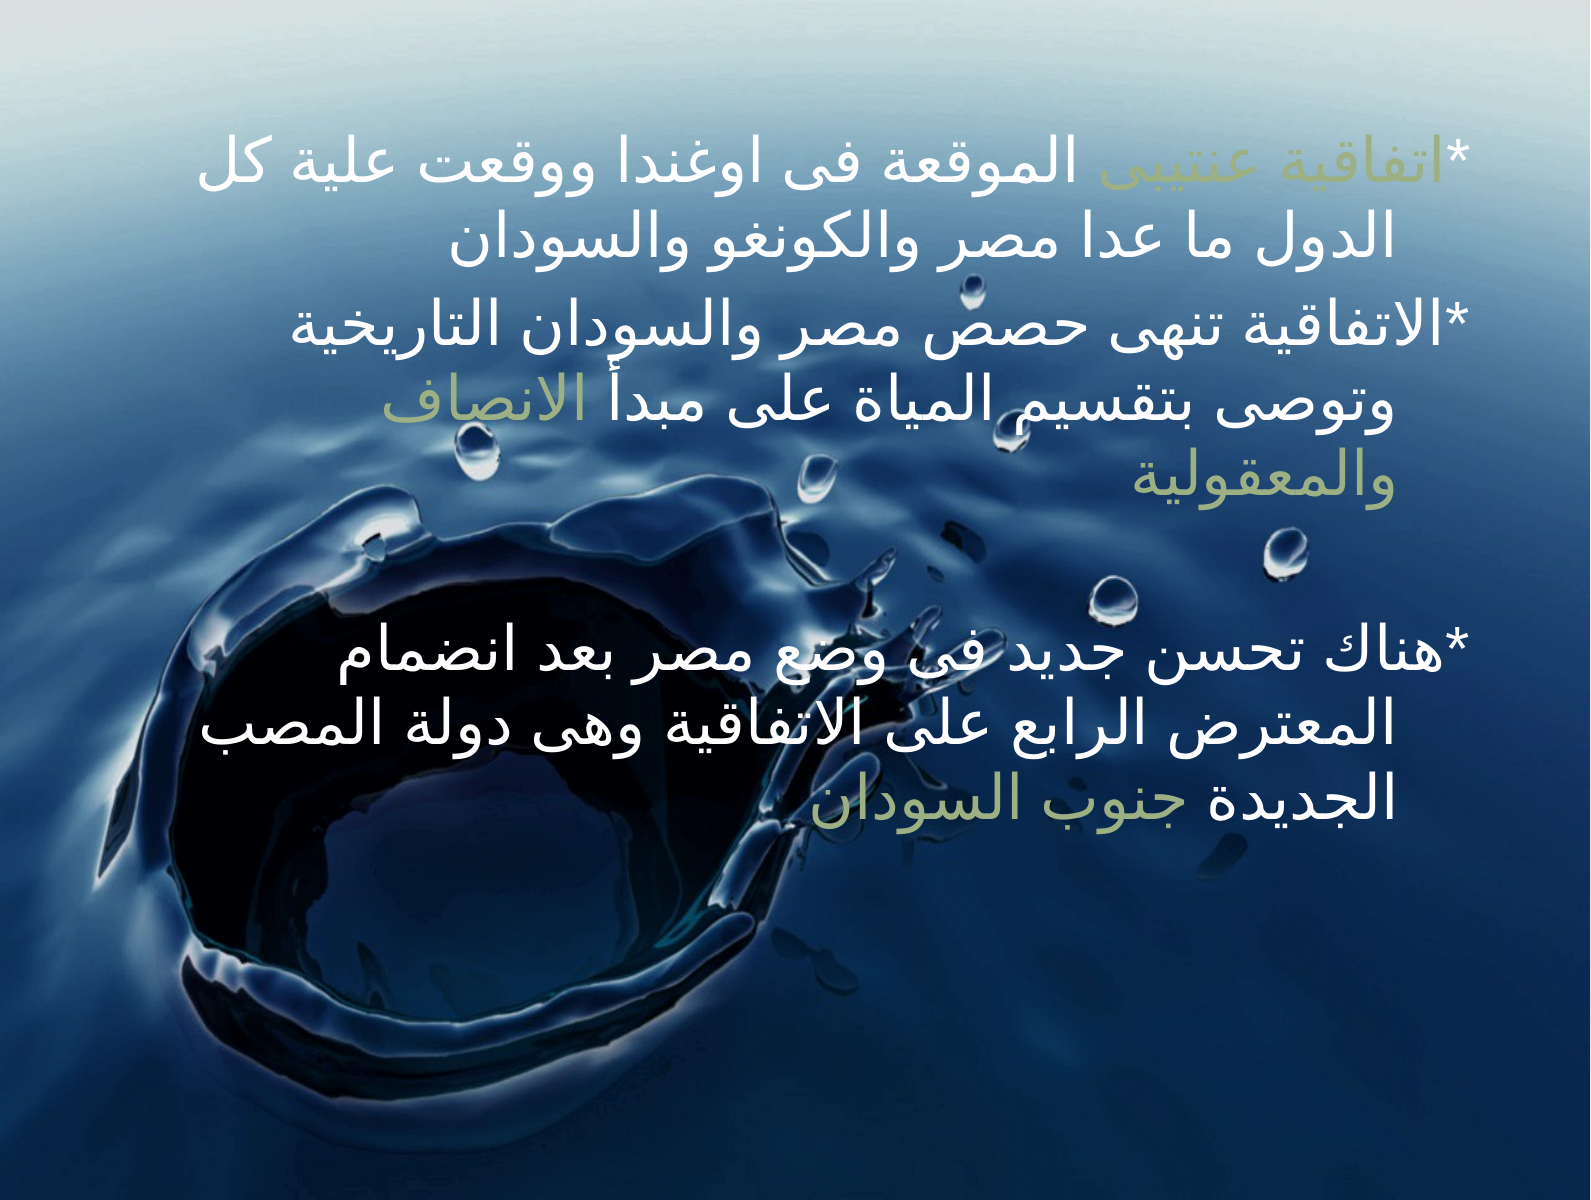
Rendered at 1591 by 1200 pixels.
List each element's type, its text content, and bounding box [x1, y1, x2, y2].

picture [0, 0, 1591, 1200]
list *اتفاقية عنتيبى الموقعة فى اوغندا ووقعت علية كل الدول ما عدا مصر والكونغو والسودان *الاتفاقية تنهى حصص مصر والسودان التاريخية وتوصى بتقسيم المياة على مبدأ الانصاف والمعقولية *هناك تحسن جديد فى وضع مصر بعد انضمام المعترض الرابع على الاتفاقية وهى دولة المصب الجديدة جنوب السودان [79, 112, 1511, 1072]
